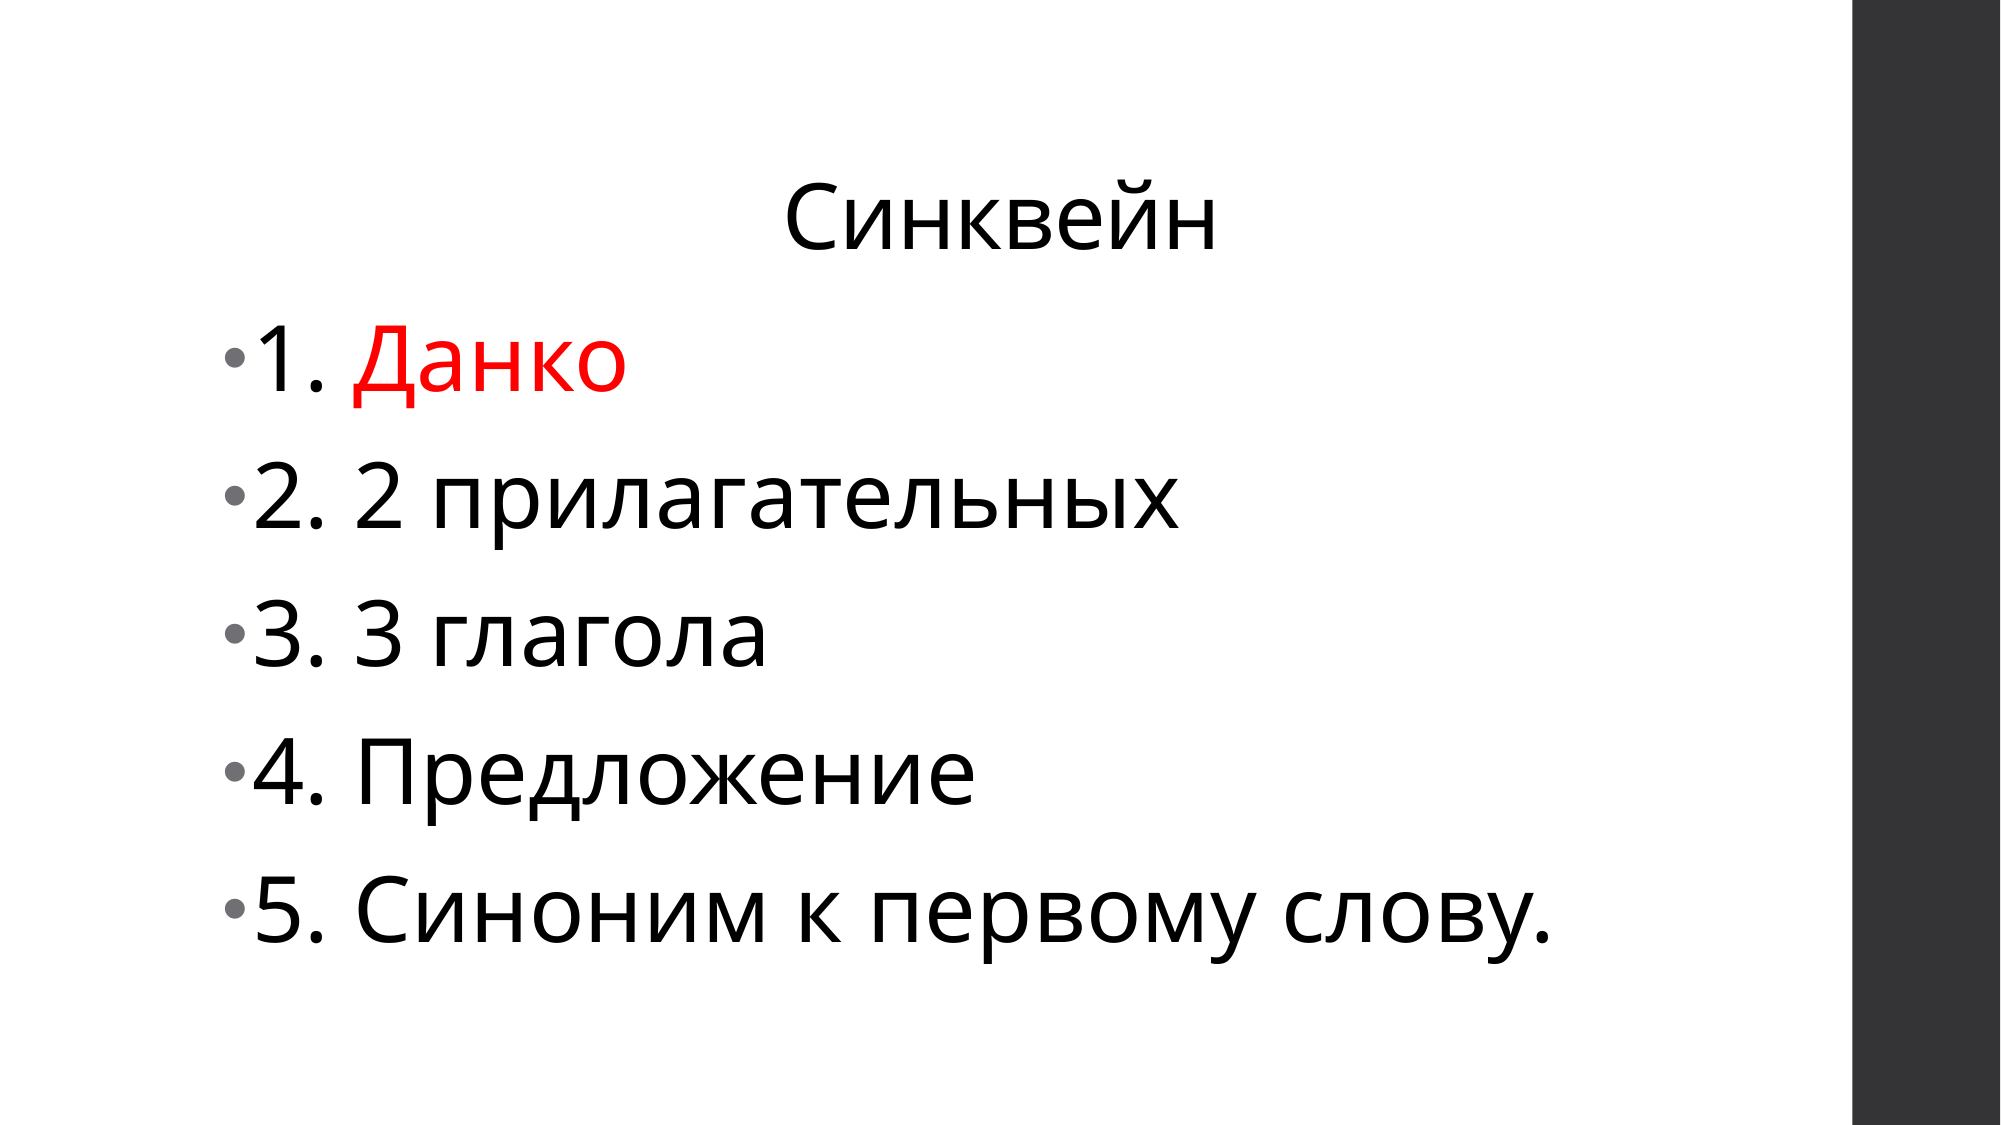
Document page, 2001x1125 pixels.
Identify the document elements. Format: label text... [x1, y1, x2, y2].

list 1. Данко 2. 2 прилагательных 3. 3 глагола 4. Предложение 5. Синоним к первому слову. [206, 299, 1617, 1090]
title Синквейн [206, 60, 1797, 278]
